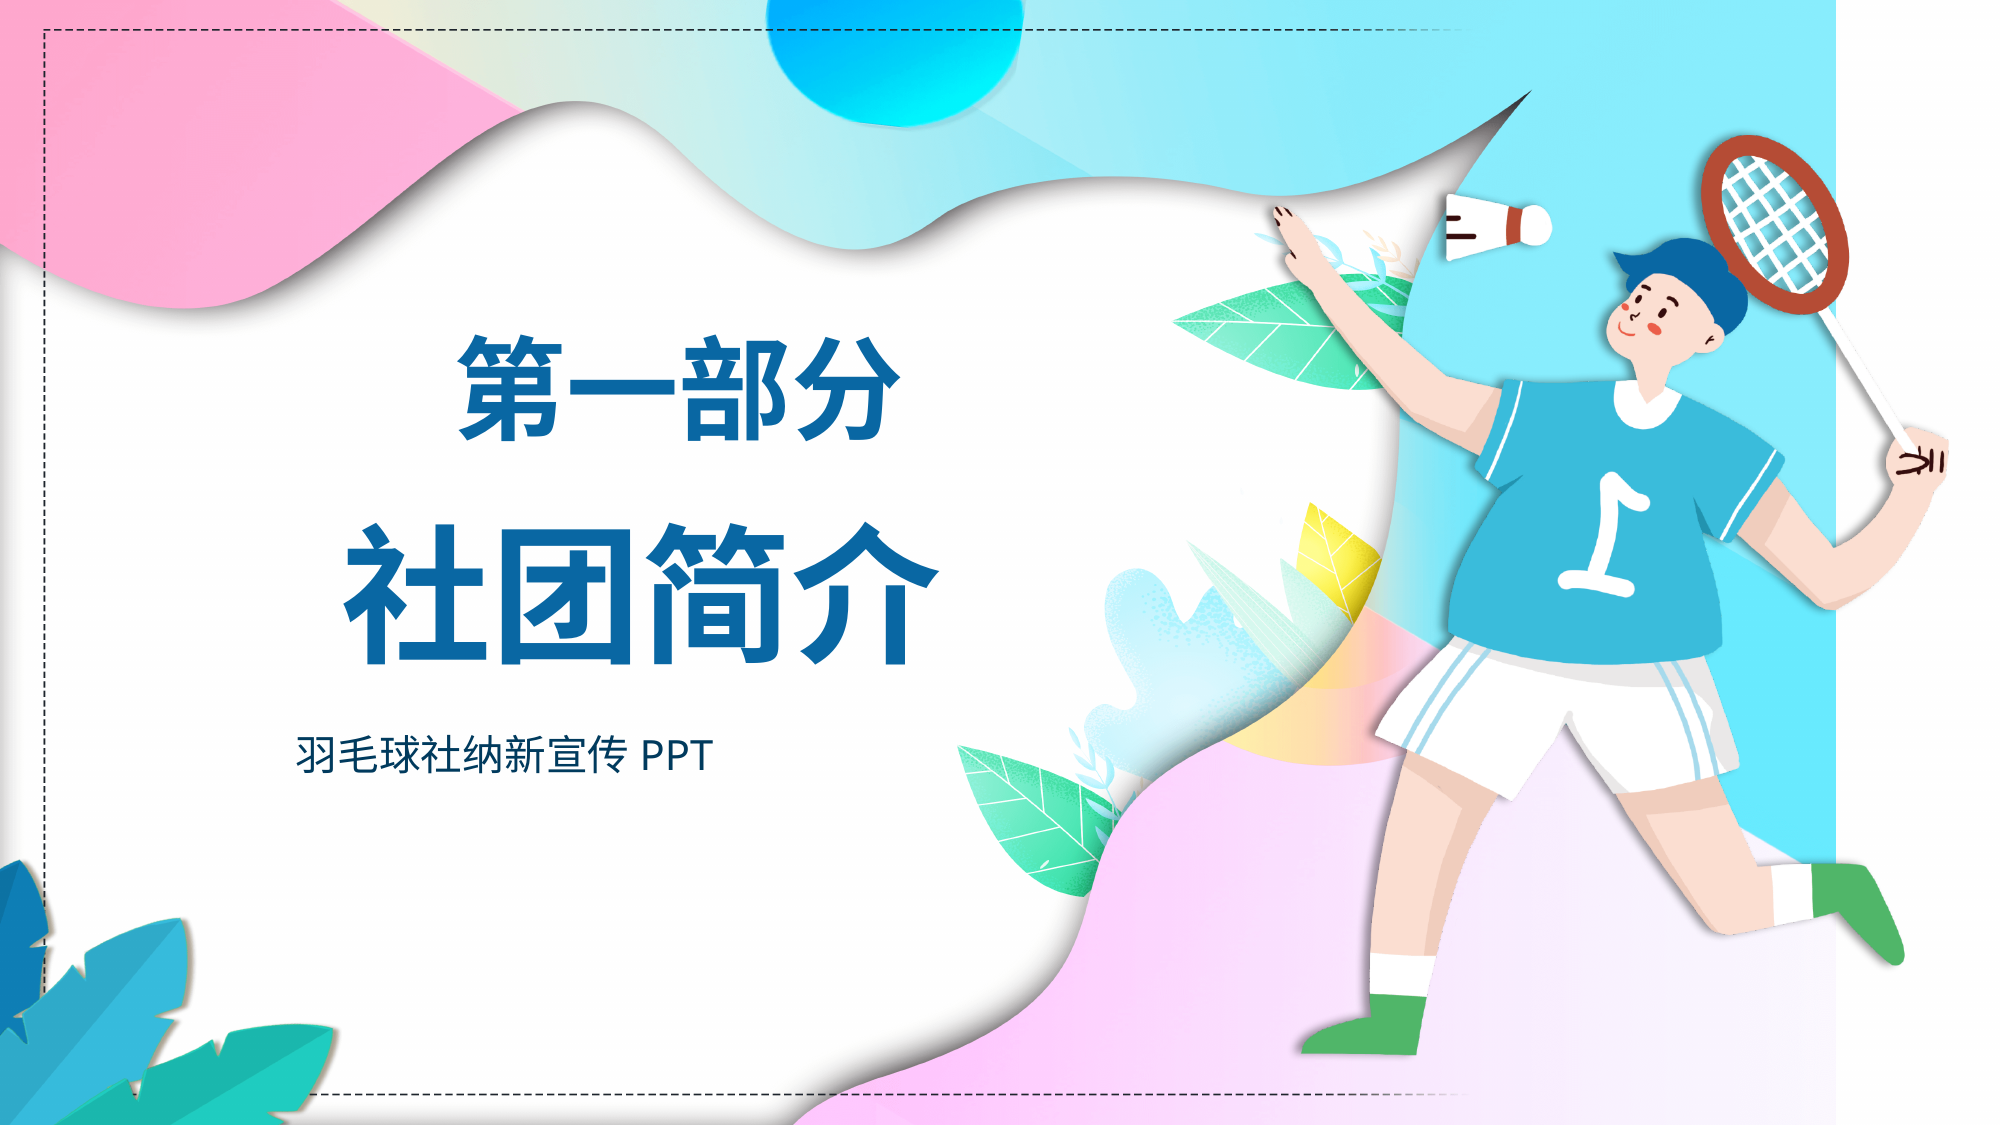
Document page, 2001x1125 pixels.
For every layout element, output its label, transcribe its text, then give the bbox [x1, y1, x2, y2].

picture [0, 0, 2001, 1125]
text_box 第一部分 [151, 311, 1110, 462]
text_box 羽毛球社纳新宣传PPT [280, 721, 1076, 787]
text_box 社团简介 [326, 493, 1031, 689]
